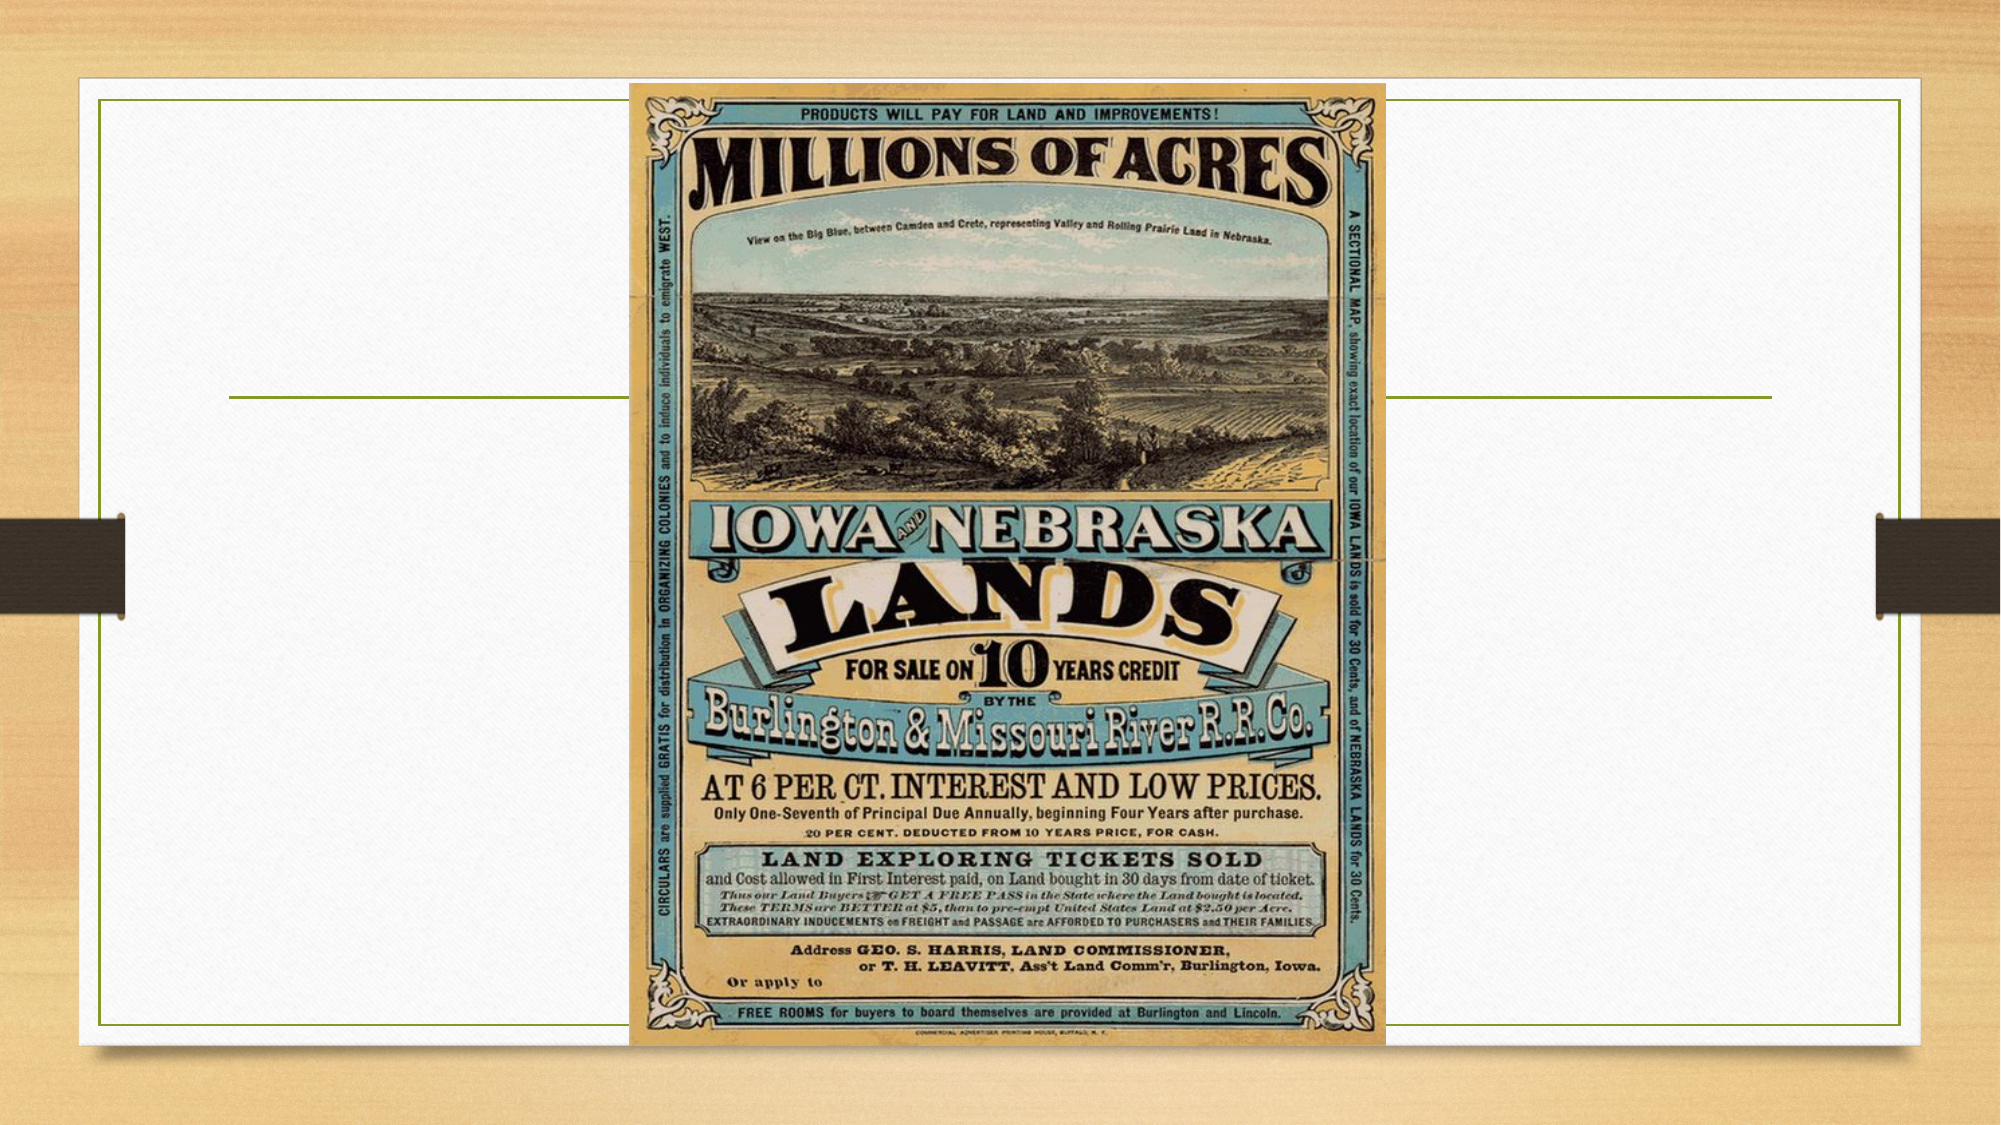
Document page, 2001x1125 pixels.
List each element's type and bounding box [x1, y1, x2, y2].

picture [0, 0, 2001, 1125]
list [628, 83, 1386, 1046]
